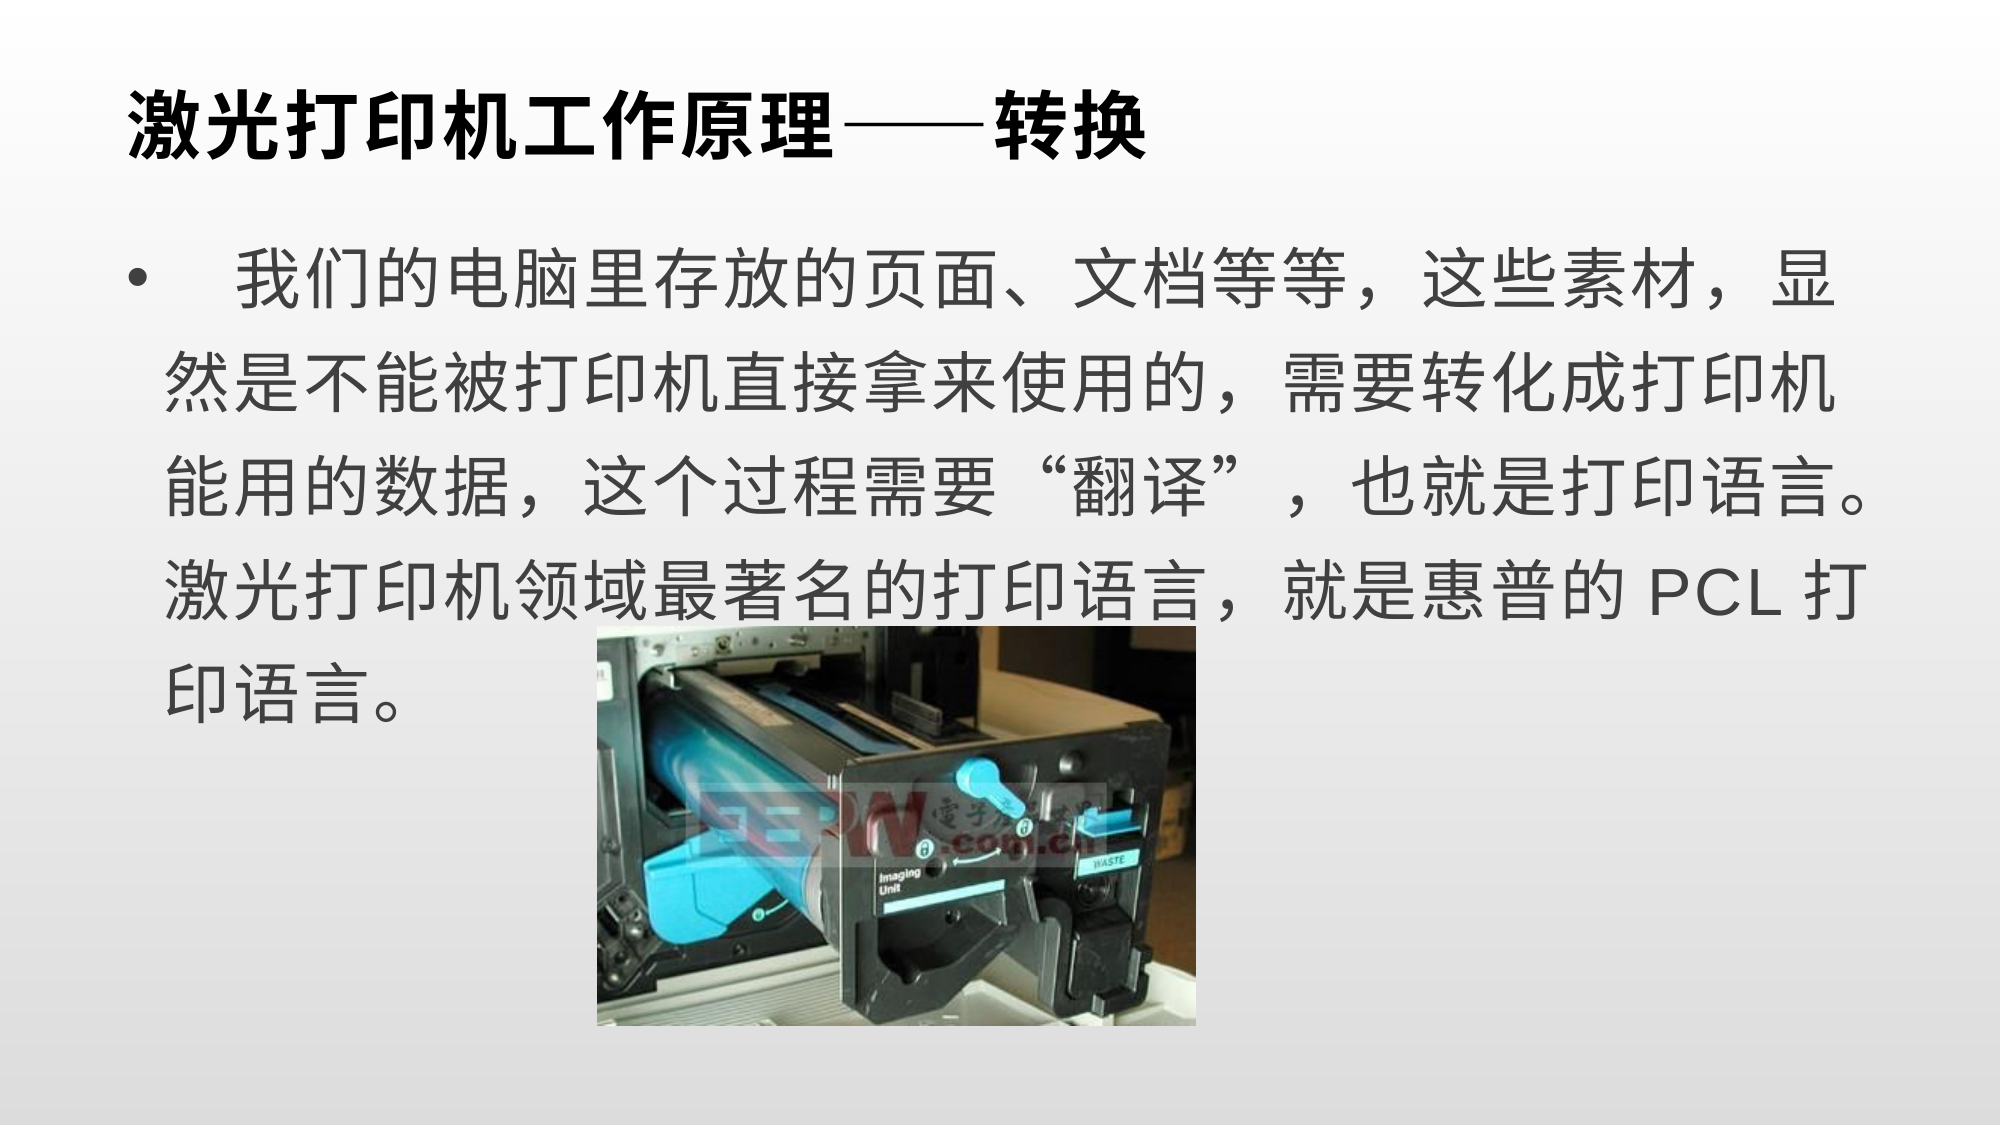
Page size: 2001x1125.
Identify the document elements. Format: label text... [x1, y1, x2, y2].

list 我们的电脑里存放的页面、文档等等，这些素材，显然是不能被打印机直接拿来使用的，需要转化成打印机能用的数据，这个过程需要“翻译”，也就是打印语言。激光打印机领域最著名的打印语言，就是惠普的PCL打印语言。 [109, 212, 1891, 1040]
picture [597, 626, 1196, 1026]
title 激光打印机工作原理——转换 [109, 70, 1891, 178]
